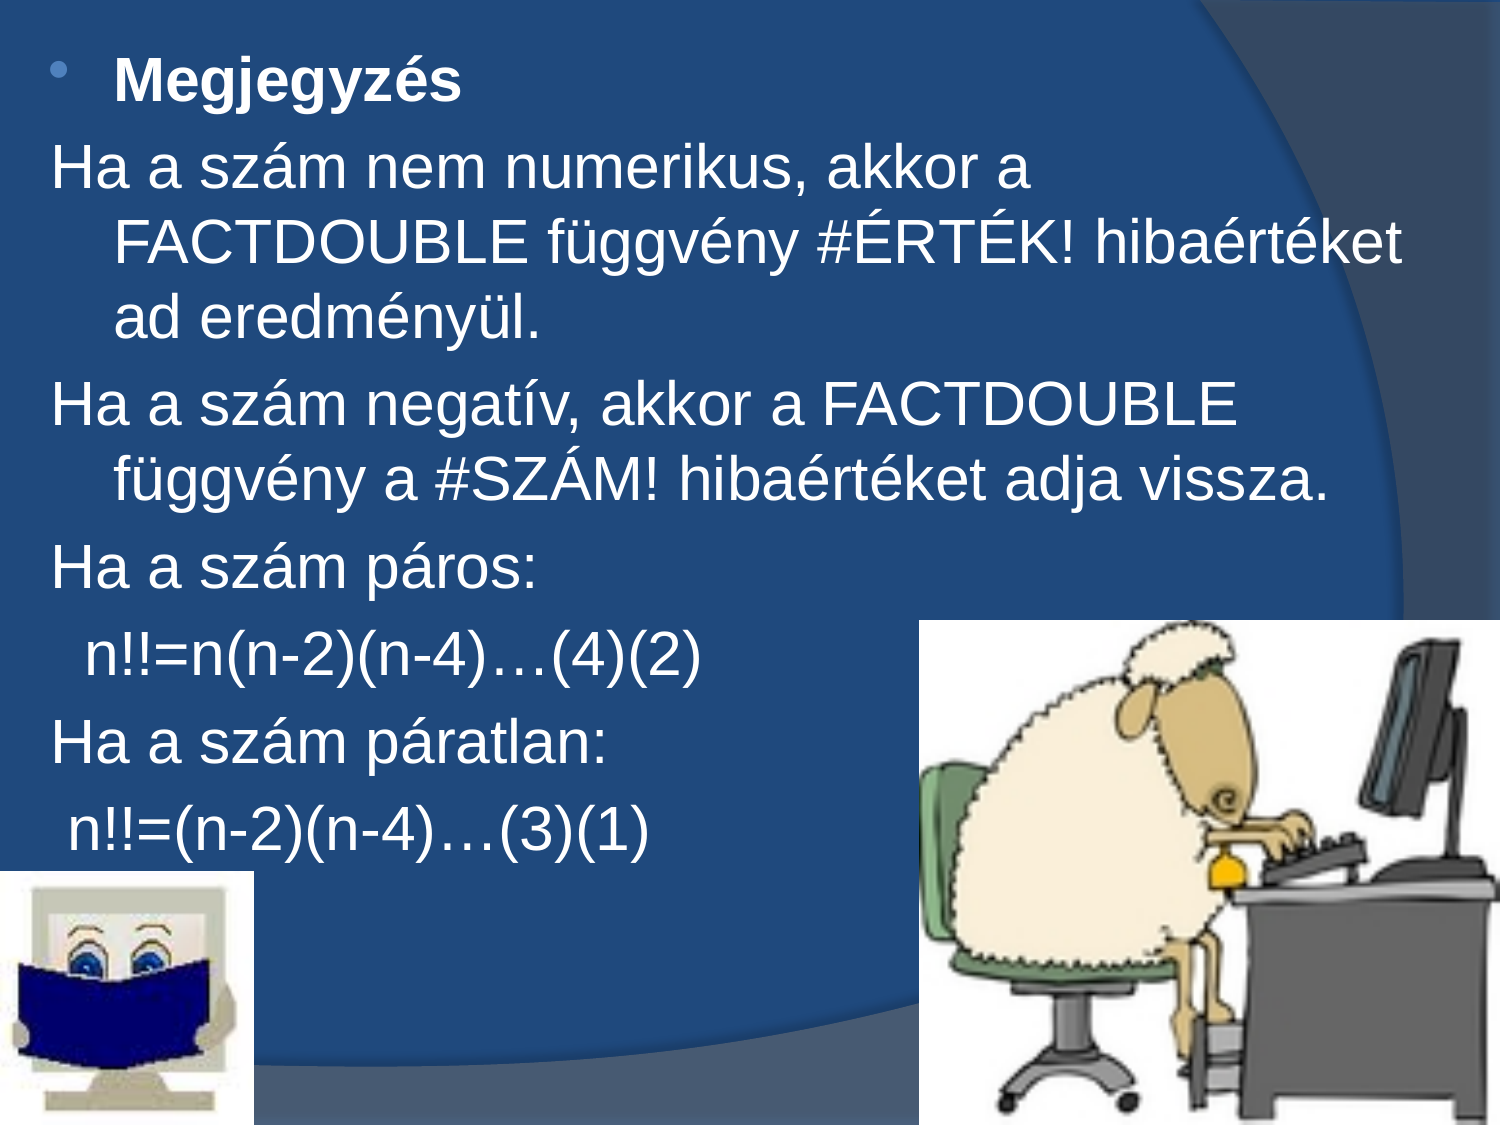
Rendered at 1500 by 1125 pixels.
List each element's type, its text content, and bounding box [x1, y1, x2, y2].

picture [0, 870, 255, 1125]
list Megjegyzés Ha a szám nem numerikus, akkor a FACTDOUBLE függvény #ÉRTÉK! hibaértéket ad eredményül. Ha a szám negatív, akkor a FACTDOUBLE függvény a #SZÁM! hibaértéket adja vissza. Ha a szám páros: n!!=n(n-2)(n-4)…(4)(2) Ha a szám páratlan: n!!=(n-2)(n-4)…(3)(1) [29, 30, 1460, 1095]
picture [918, 620, 1500, 1125]
